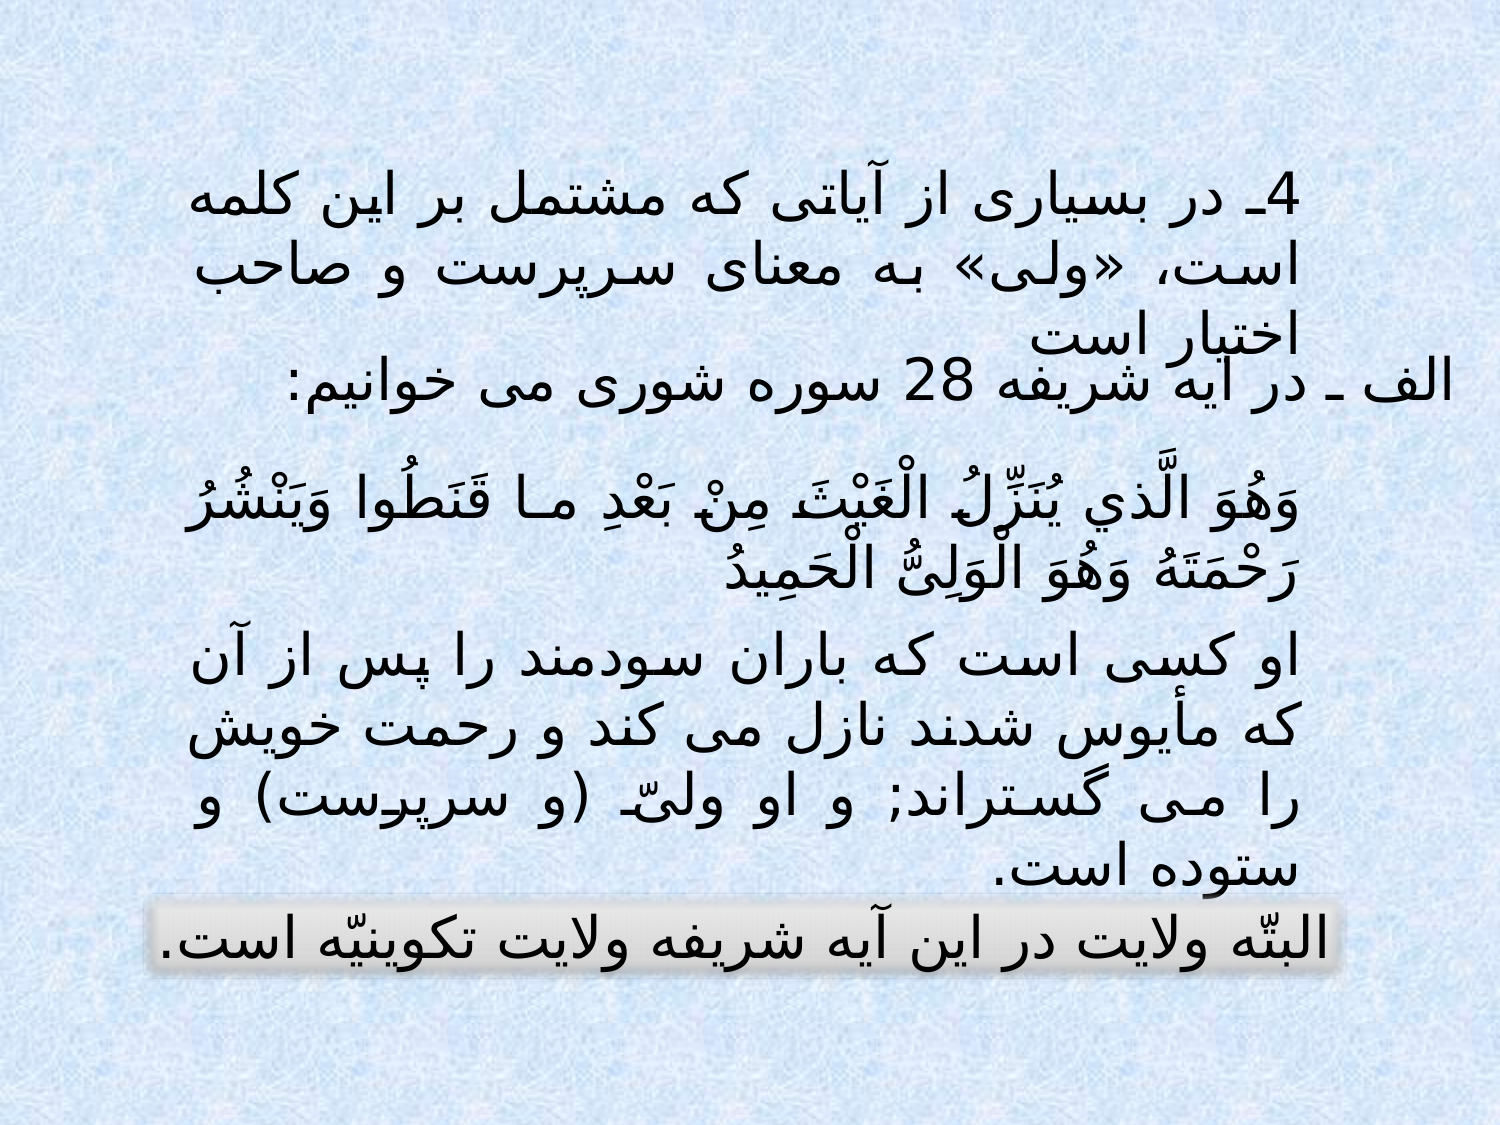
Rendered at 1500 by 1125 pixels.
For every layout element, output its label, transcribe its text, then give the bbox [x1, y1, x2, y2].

text_box وَهُوَ الَّذي يُنَزِّلُ الْغَيْثَ مِنْ بَعْدِ مـا قَنَطُوا وَيَنْشُرُ رَحْمَتَهُ وَهُوَ الْوَلِىُّ الْحَمِيدُ [171, 453, 1317, 608]
text_box الف ـ در آيه شريفه 28 سوره شورى مى خوانيم: [269, 334, 1472, 420]
text_box 4ـ در بسيارى از آياتى كه مشتمل بر اين كلمه است، «ولى» به معناى سرپرست و صاحب اختيار است [171, 149, 1317, 374]
text_box البتّه ولايت در اين آيه شريفه ولايت تكوينيّه است. [159, 910, 1331, 963]
picture [0, 0, 1500, 1125]
text_box او كسى است كه باران سودمند را پس از آن كه مأيوس شدند نازل مى كند و رحمت خويش را مى گستراند; و او ولىّ (و سرپرست) و ستوده است. [171, 609, 1317, 896]
